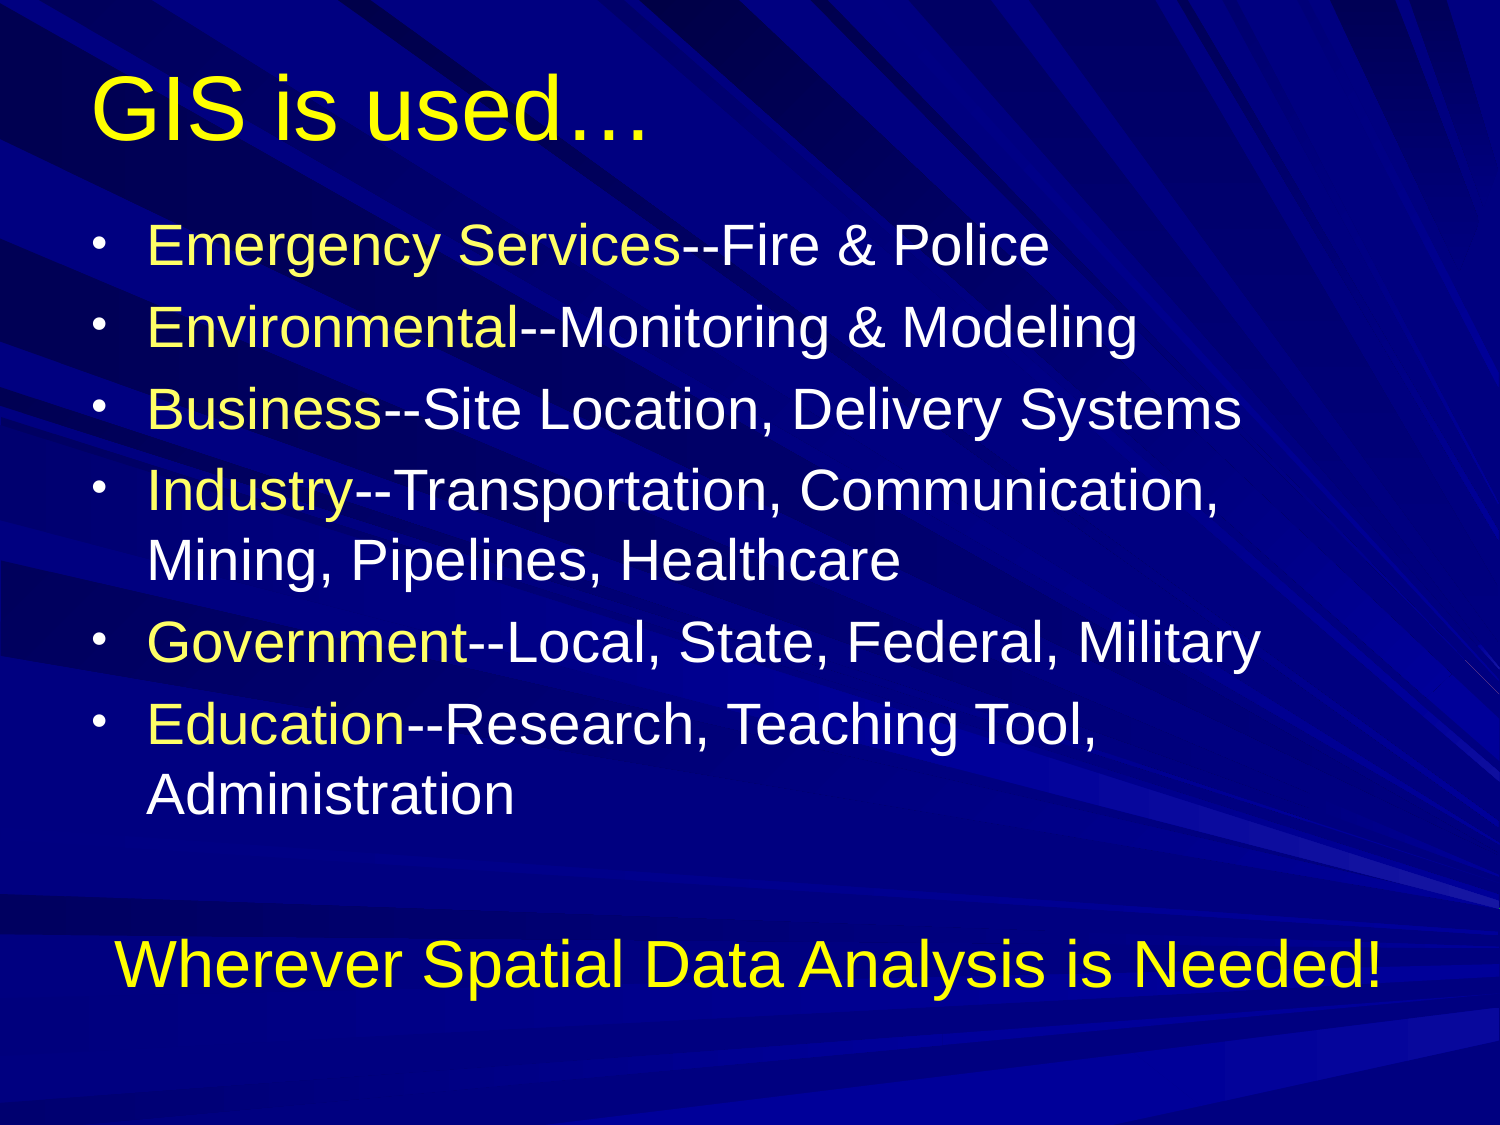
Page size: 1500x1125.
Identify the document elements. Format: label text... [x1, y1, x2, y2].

list Emergency Services--Fire & Police Environmental--Monitoring & Modeling Business--Site Location, Delivery Systems Industry--Transportation, Communication, Mining, Pipelines, Healthcare Government--Local, State, Federal, Military Education--Research, Teaching Tool, Administration Wherever Spatial Data Analysis is Needed! [74, 199, 1426, 1056]
title GIS is used… [74, 45, 1426, 163]
